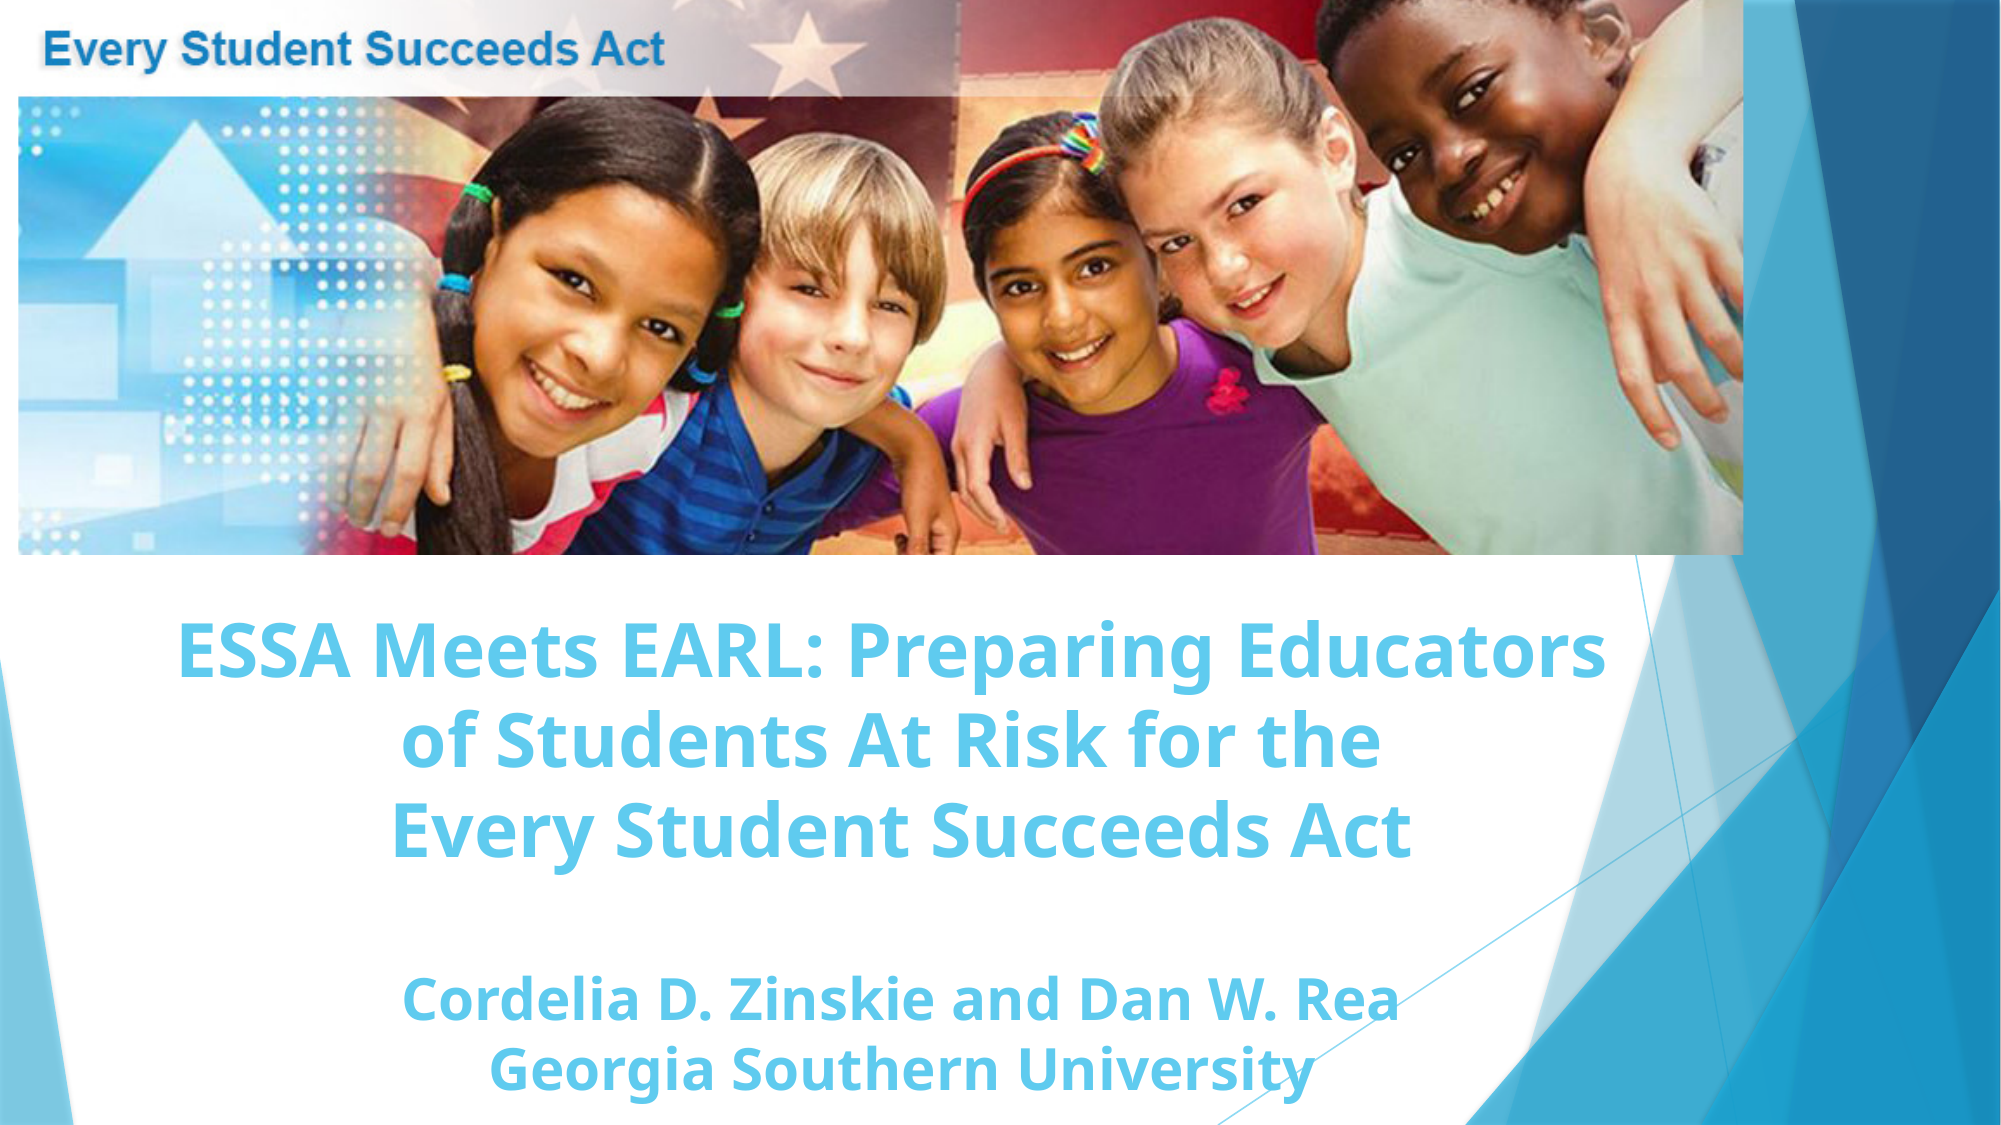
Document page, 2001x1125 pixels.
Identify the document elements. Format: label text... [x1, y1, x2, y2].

title ESSA Meets EARL: Preparing Educators of Students At Risk for the Every Student Succeeds Act Cordelia D. Zinskie and Dan W. Rea Georgia Southern University [18, 589, 1786, 1110]
picture [17, 0, 1744, 555]
